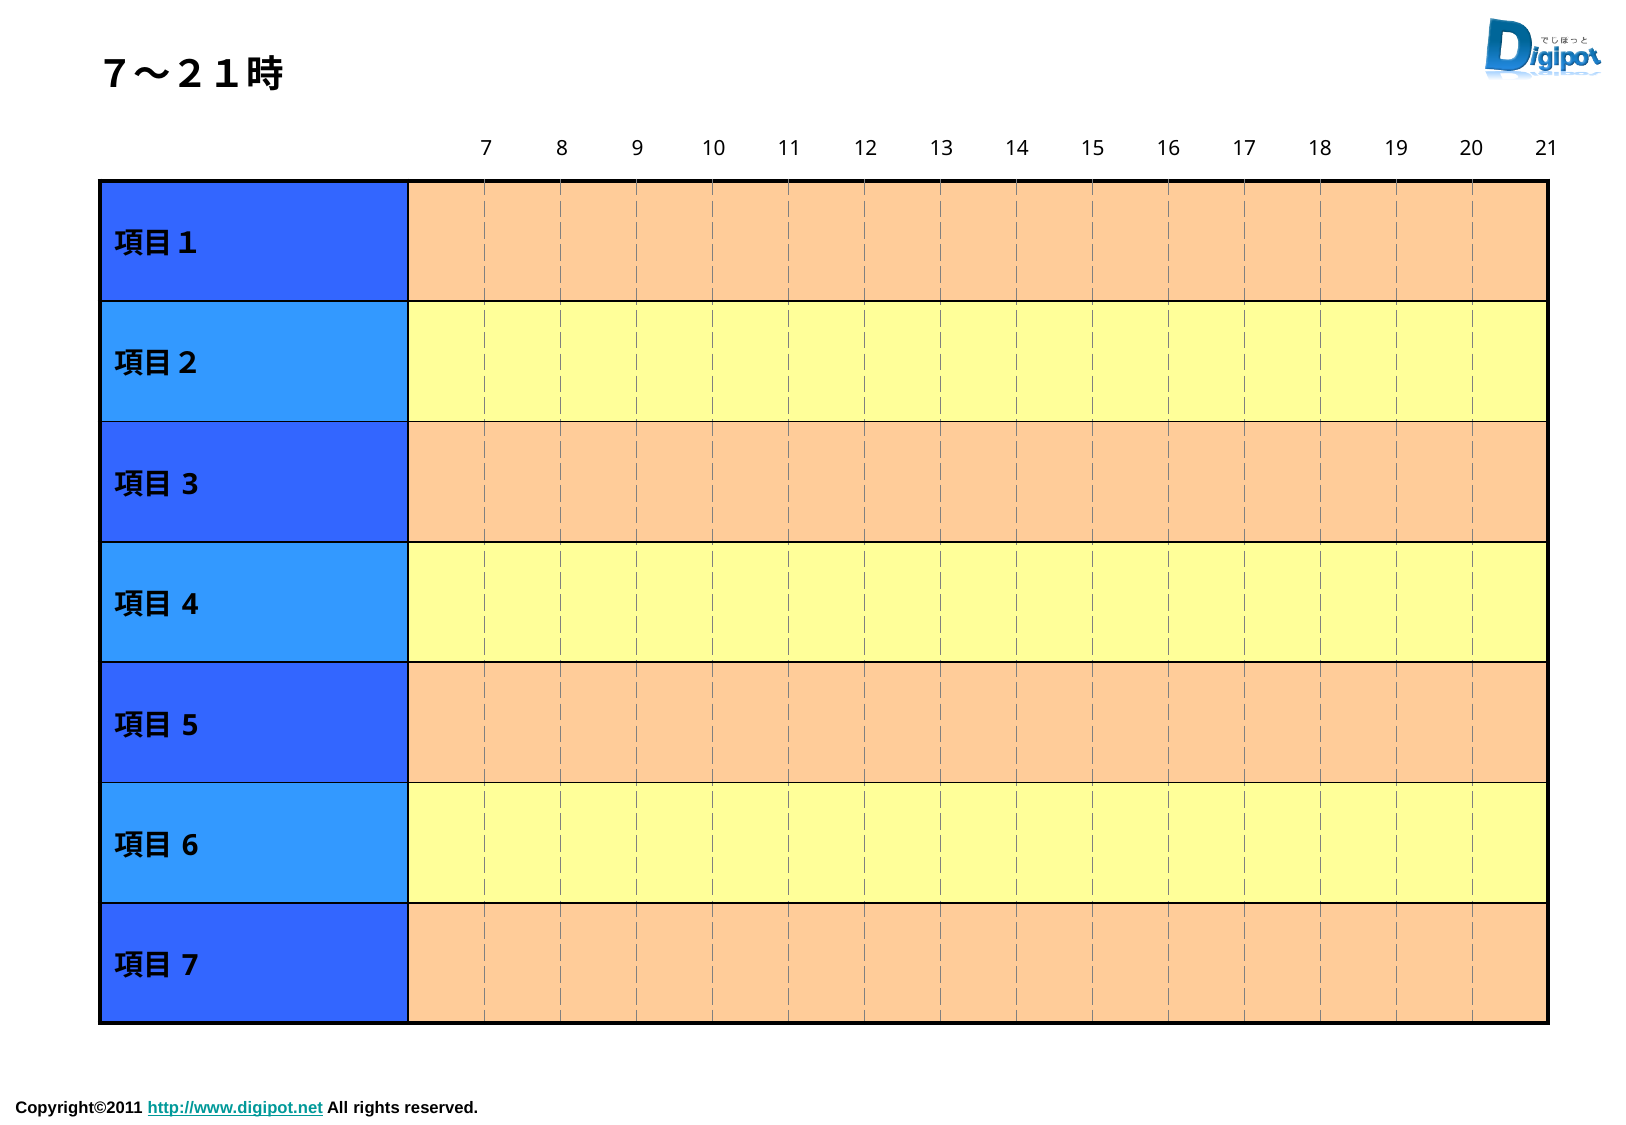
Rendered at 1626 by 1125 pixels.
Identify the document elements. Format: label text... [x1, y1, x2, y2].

table_cell [1472, 904, 1546, 1021]
table_cell [1016, 422, 1092, 541]
table_cell [1396, 302, 1472, 421]
table_cell [1092, 783, 1168, 902]
table_cell [712, 422, 788, 541]
table_cell [560, 663, 636, 782]
table_cell [1396, 904, 1472, 1021]
table_cell [940, 302, 1016, 421]
table_header 項目１ [102, 183, 407, 300]
table_header [1016, 183, 1092, 300]
table_header [940, 183, 1016, 300]
table_cell [1396, 663, 1472, 782]
table_cell [1168, 663, 1244, 782]
table_cell [1168, 904, 1244, 1021]
table_cell [1244, 663, 1320, 782]
table_header [1168, 183, 1244, 300]
table_header [1244, 183, 1320, 300]
table_cell [1168, 302, 1244, 421]
table_cell [484, 422, 560, 541]
table_cell [788, 663, 864, 782]
table_cell [788, 543, 864, 661]
table_cell [1092, 302, 1168, 421]
table_cell [636, 783, 712, 902]
table_cell [1472, 302, 1546, 421]
table_header [864, 183, 940, 300]
table_header [1396, 183, 1472, 300]
table_cell [1396, 543, 1472, 661]
table_cell [484, 783, 560, 902]
table_cell [560, 543, 636, 661]
table_cell [484, 302, 560, 421]
table_cell [636, 904, 712, 1021]
table_cell [864, 422, 940, 541]
table_header [1320, 183, 1396, 300]
table_cell [636, 302, 712, 421]
table_cell [712, 302, 788, 421]
table_cell [1320, 302, 1396, 421]
table_cell [1092, 422, 1168, 541]
table_cell [560, 783, 636, 902]
table_cell [1016, 783, 1092, 902]
table_cell [1092, 904, 1168, 1021]
table_cell [864, 302, 940, 421]
table_cell [409, 904, 484, 1021]
table_cell [409, 783, 484, 902]
table_cell [1320, 783, 1396, 902]
table_cell [1320, 422, 1396, 541]
table_cell [940, 543, 1016, 661]
table_cell [712, 783, 788, 902]
table_cell [1244, 904, 1320, 1021]
table_cell [560, 302, 636, 421]
table_cell 項目4 [102, 543, 407, 661]
table_cell [864, 904, 940, 1021]
table_header [560, 183, 636, 300]
table_header [636, 183, 712, 300]
table_cell [484, 543, 560, 661]
table_cell [1320, 904, 1396, 1021]
table_cell [1472, 543, 1546, 661]
table_cell [409, 543, 484, 661]
table_cell [712, 663, 788, 782]
table_header [484, 183, 560, 300]
table_cell [1472, 422, 1546, 541]
table_cell [1472, 663, 1546, 782]
table_cell [788, 302, 864, 421]
table_cell [1168, 543, 1244, 661]
table_cell [1244, 422, 1320, 541]
table_cell [1320, 663, 1396, 782]
table_header [409, 183, 484, 300]
table_cell 項目5 [102, 663, 407, 782]
table_cell [1168, 783, 1244, 902]
table_cell [636, 422, 712, 541]
table_header [712, 183, 788, 300]
picture [1485, 18, 1602, 82]
table_cell [409, 422, 484, 541]
table_cell [1320, 543, 1396, 661]
table_cell [940, 422, 1016, 541]
table_cell [560, 904, 636, 1021]
table_cell [864, 783, 940, 902]
table_cell [1244, 543, 1320, 661]
table_cell [1396, 422, 1472, 541]
table_cell 項目6 [102, 783, 407, 902]
table_cell [940, 783, 1016, 902]
table_header [1472, 183, 1546, 300]
table_cell [940, 663, 1016, 782]
table_cell [1016, 904, 1092, 1021]
table_cell [409, 302, 484, 421]
table_cell [712, 543, 788, 661]
table_cell 項目２ [102, 302, 407, 421]
table_cell [1244, 783, 1320, 902]
table_cell [1016, 302, 1092, 421]
table_cell [788, 783, 864, 902]
table_cell [636, 663, 712, 782]
table_cell [1092, 543, 1168, 661]
table_cell [1092, 663, 1168, 782]
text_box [464, 126, 1576, 167]
table_cell [1016, 543, 1092, 661]
table_cell [940, 904, 1016, 1021]
text_box ７～２１時 [81, 42, 337, 103]
table_cell [1396, 783, 1472, 902]
table_cell [1244, 302, 1320, 421]
table_cell [788, 422, 864, 541]
table_cell [864, 663, 940, 782]
table_cell [560, 422, 636, 541]
table_cell 項目7 [102, 904, 407, 1021]
table_cell [636, 543, 712, 661]
table_cell [712, 904, 788, 1021]
table_cell [1168, 422, 1244, 541]
table_cell [484, 904, 560, 1021]
table_cell [1472, 783, 1546, 902]
table_cell [1016, 663, 1092, 782]
table_cell [864, 543, 940, 661]
table_cell 項目3 [102, 422, 407, 541]
table_cell [788, 904, 864, 1021]
table_cell [409, 663, 484, 782]
table_header [788, 183, 864, 300]
table_header [1092, 183, 1168, 300]
table_cell [484, 663, 560, 782]
